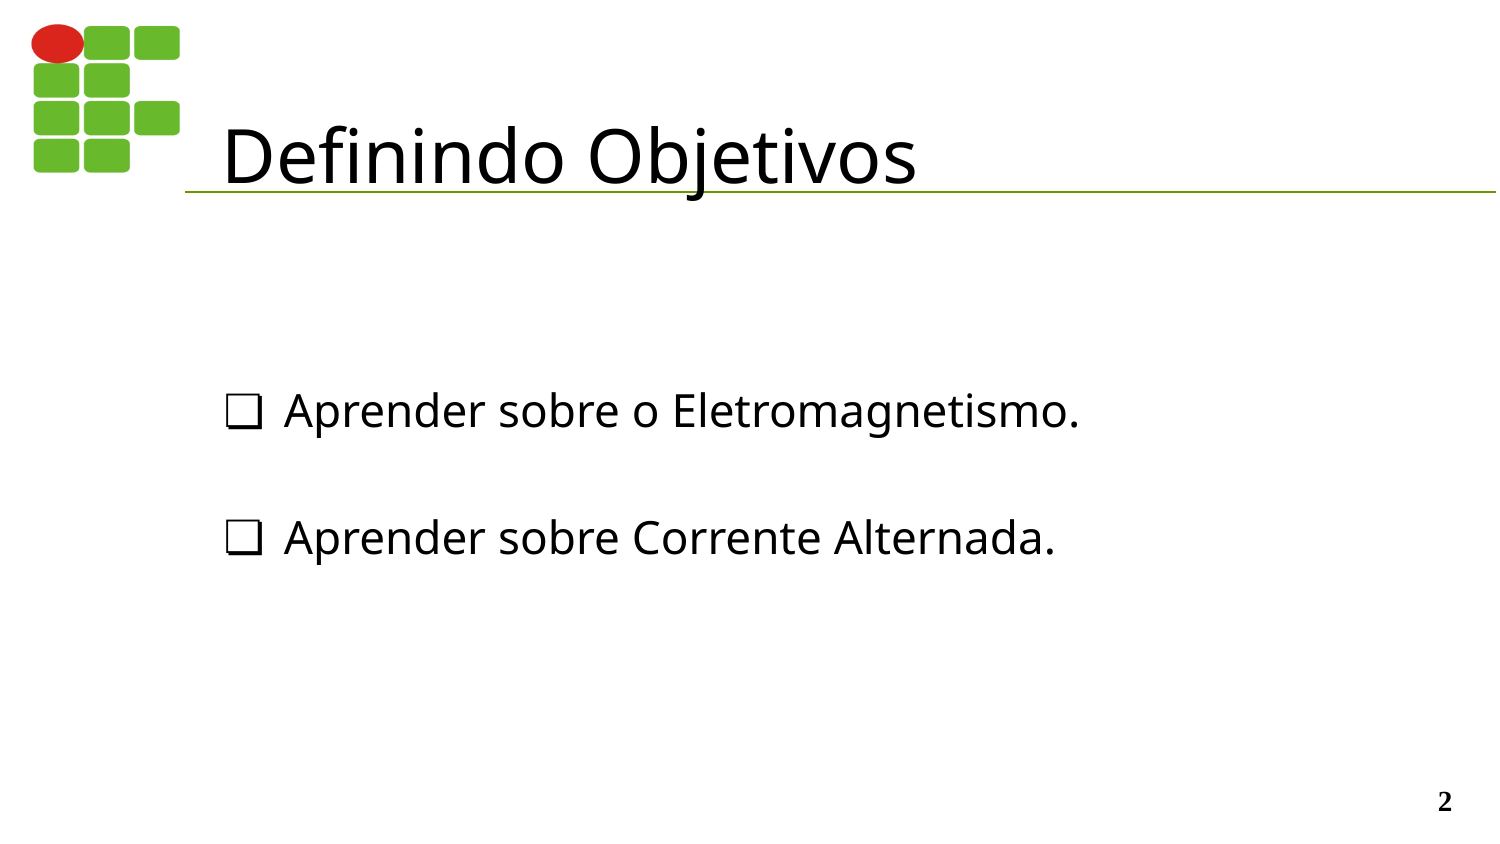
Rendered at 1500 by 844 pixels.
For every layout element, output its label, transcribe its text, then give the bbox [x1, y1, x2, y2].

title Definindo Objetivos [206, 26, 1468, 207]
text_box Aprender sobre o Eletromagnetismo. Aprender sobre Corrente Alternada. [193, 248, 1469, 769]
picture [29, 23, 182, 174]
text_box ‹#› [1155, 769, 1468, 825]
